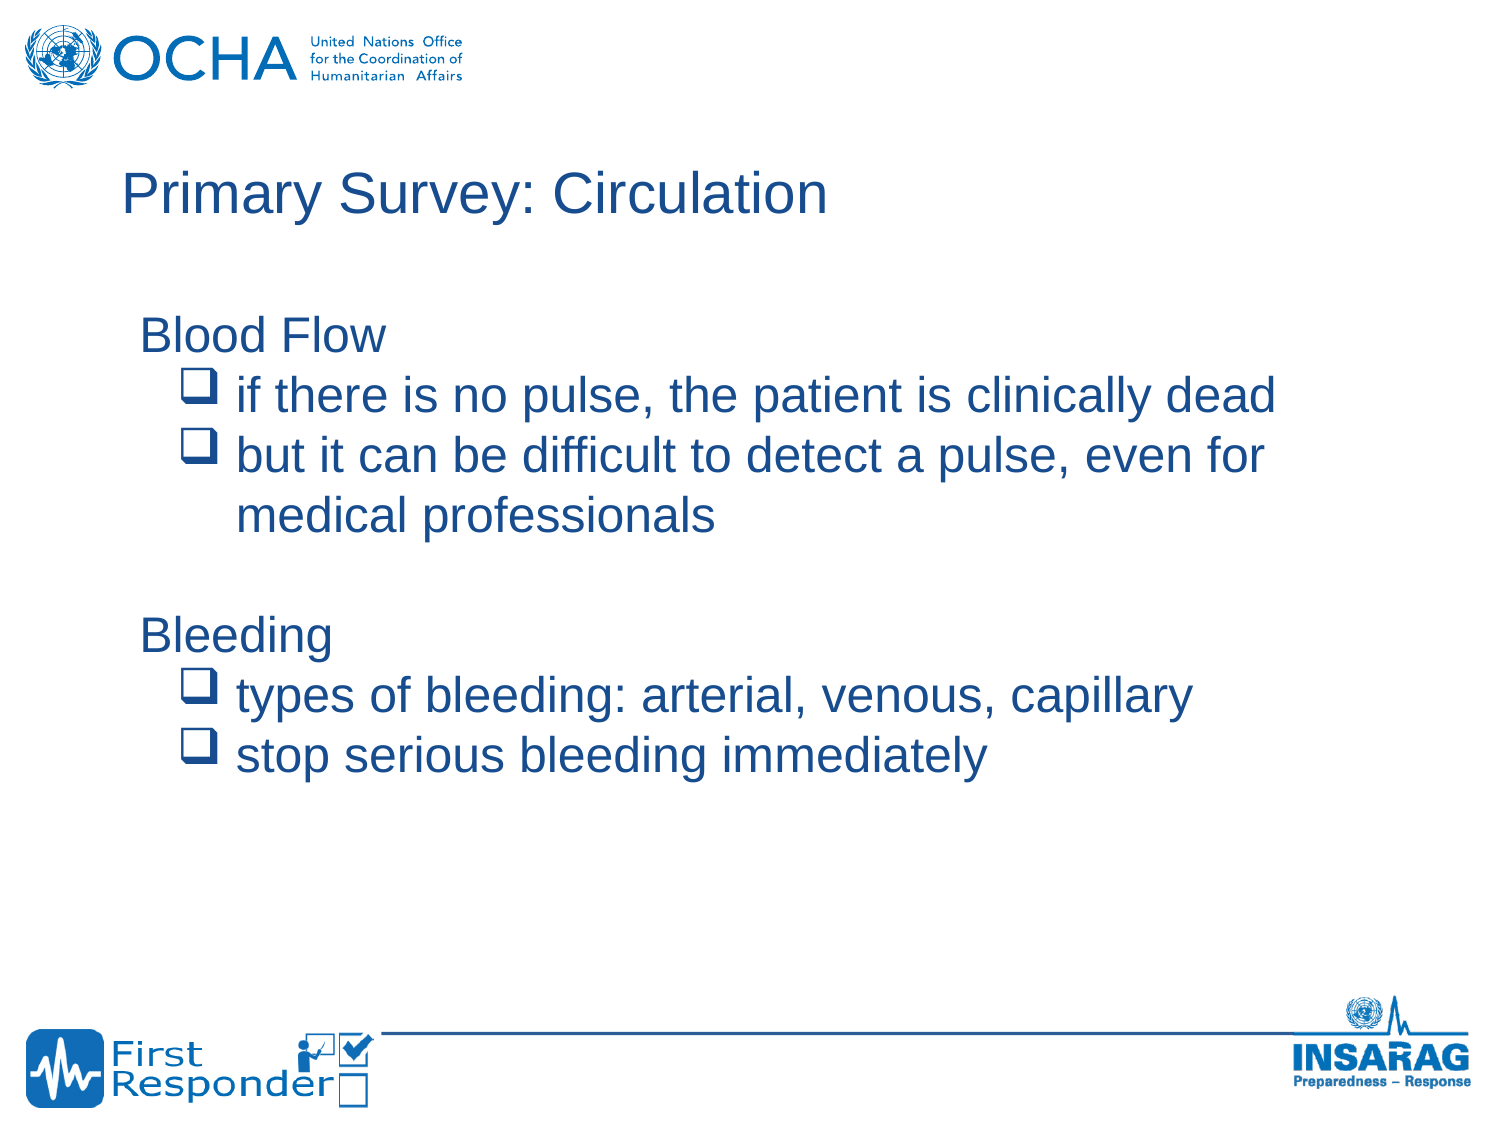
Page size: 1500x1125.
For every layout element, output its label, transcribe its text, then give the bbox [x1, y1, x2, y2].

picture [1287, 995, 1471, 1094]
text_box Primary Survey: Circulation [100, 147, 1239, 233]
picture [24, 1024, 375, 1113]
text_box Blood Flow if there is no pulse, the patient is clinically dead but it can be difficult to detect a pulse, even for medical professionals Bleeding types of bleeding: arterial, venous, capillary stop serious bleeding immediately [118, 295, 1363, 850]
